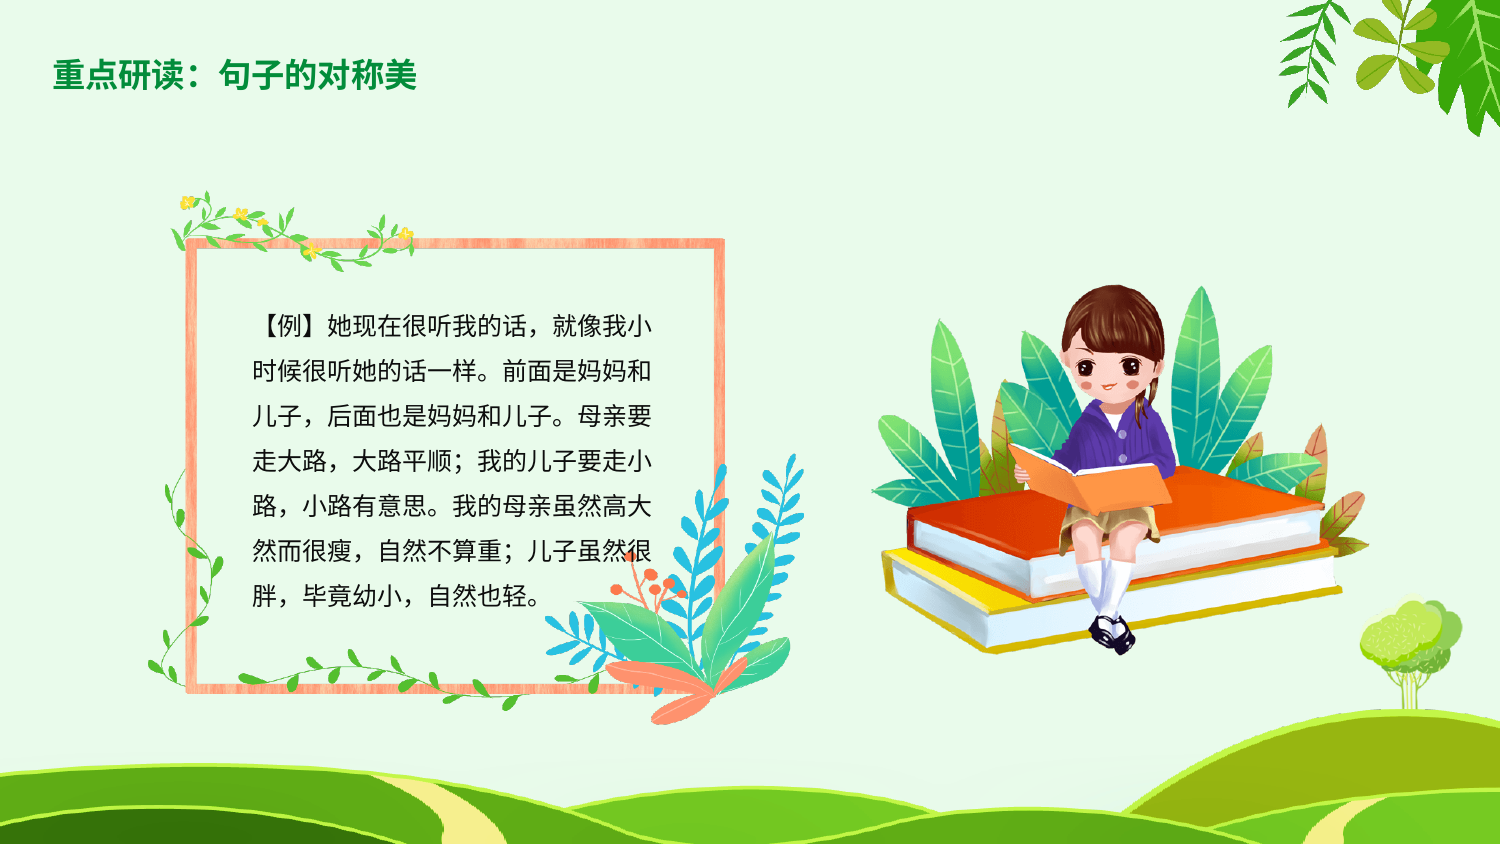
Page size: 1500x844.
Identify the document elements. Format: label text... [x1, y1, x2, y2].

picture [0, 171, 1500, 844]
picture [1273, 0, 1500, 147]
text_box 重点研读：句子的对称美 [37, 46, 450, 102]
text_box [838, 200, 1202, 304]
